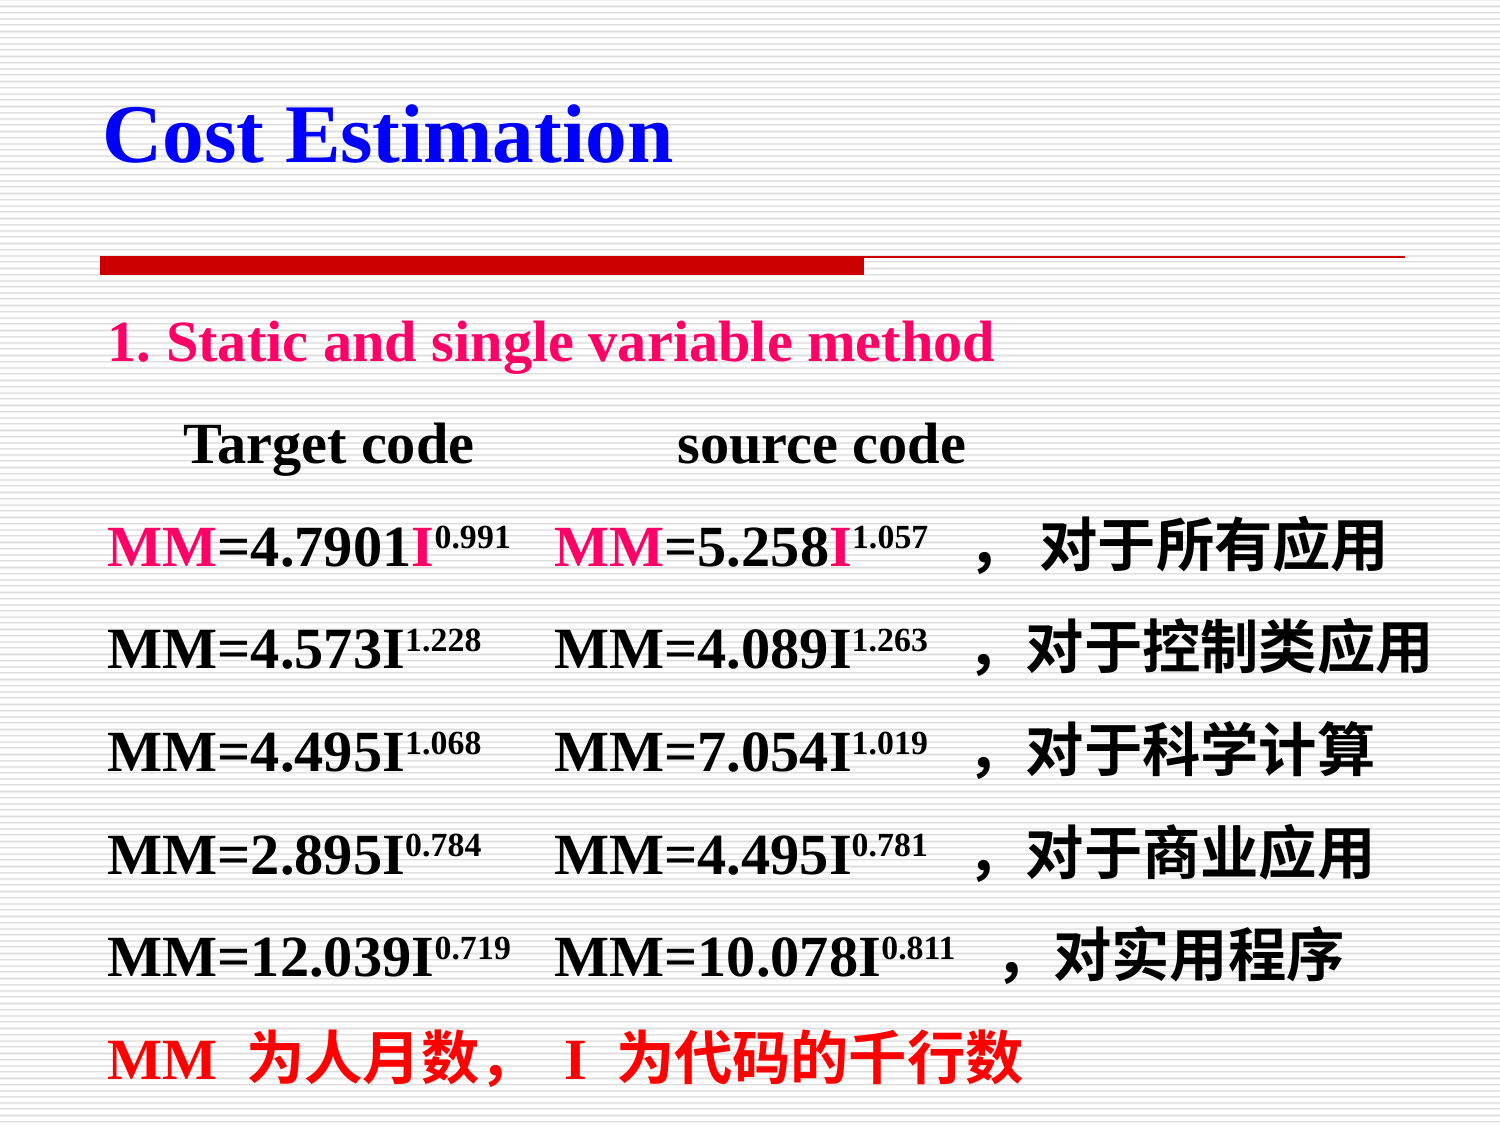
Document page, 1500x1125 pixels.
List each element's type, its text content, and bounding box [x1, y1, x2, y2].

picture [0, 0, 1500, 1125]
title Cost Estimation [87, 4, 1363, 186]
list 1. Static and single variable method Target code source code MM=4.7901I0.991 MM=5.258I1.057 ， 对于所有应用 MM=4.573I1.228 MM=4.089I1.263 ，对于控制类应用 MM=4.495I1.068 MM=7.054I1.019 ，对于科学计算 MM=2.895I0.784 MM=4.495I0.781 ，对于商业应用 MM=12.039I0.719 MM=10.078I0.811 ，对实用程序 MM 为人月数， I 为代码的千行数 [92, 274, 1500, 1091]
